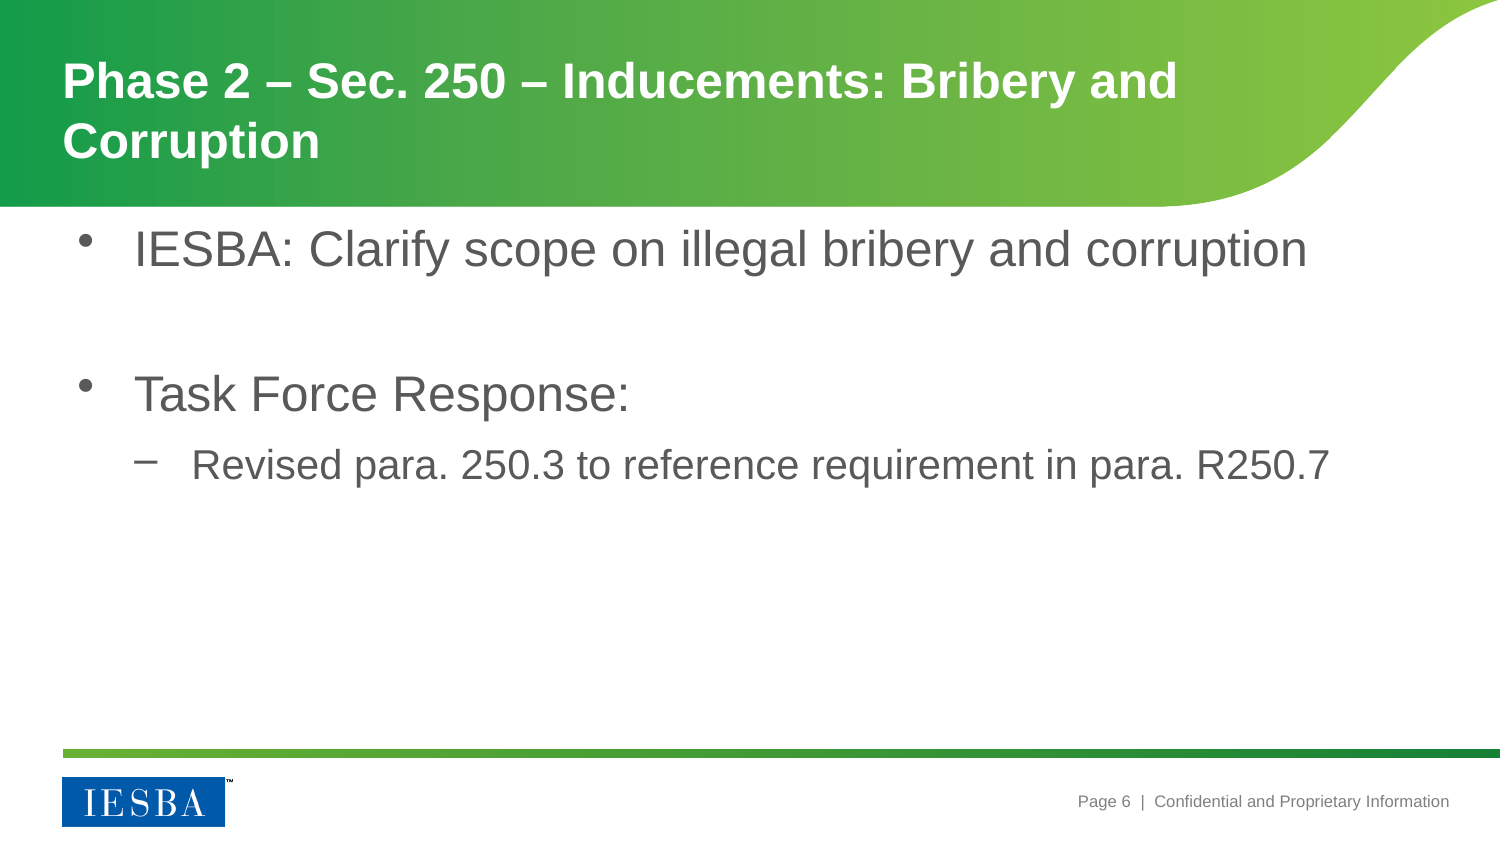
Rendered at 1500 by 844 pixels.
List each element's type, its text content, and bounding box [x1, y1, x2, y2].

picture [0, 0, 1500, 207]
list IESBA: Clarify scope on illegal bribery and corruption Task Force Response: Revised para. 250.3 to reference requirement in para. R250.7 [62, 209, 1463, 747]
title Phase 2 – Sec. 250 – Inducements: Bribery and Corruption [62, 75, 1300, 142]
picture [62, 777, 233, 827]
